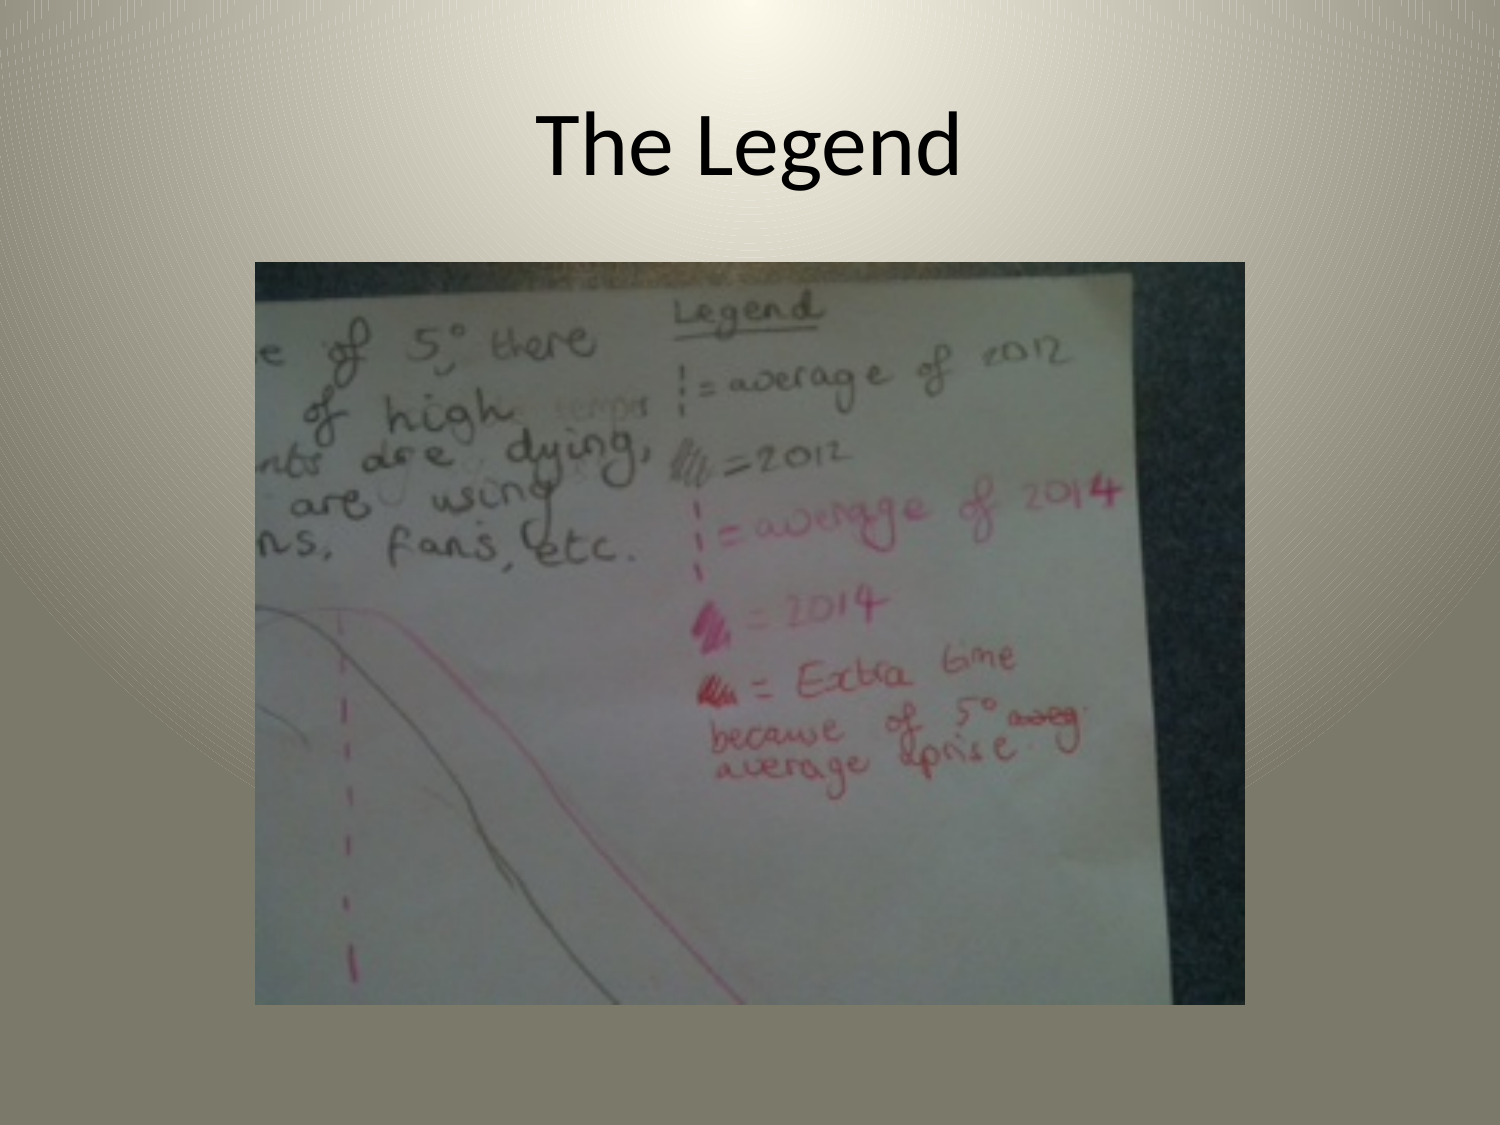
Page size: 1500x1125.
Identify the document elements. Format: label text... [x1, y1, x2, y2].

title The Legend [75, 45, 1425, 233]
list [74, 262, 1426, 1006]
